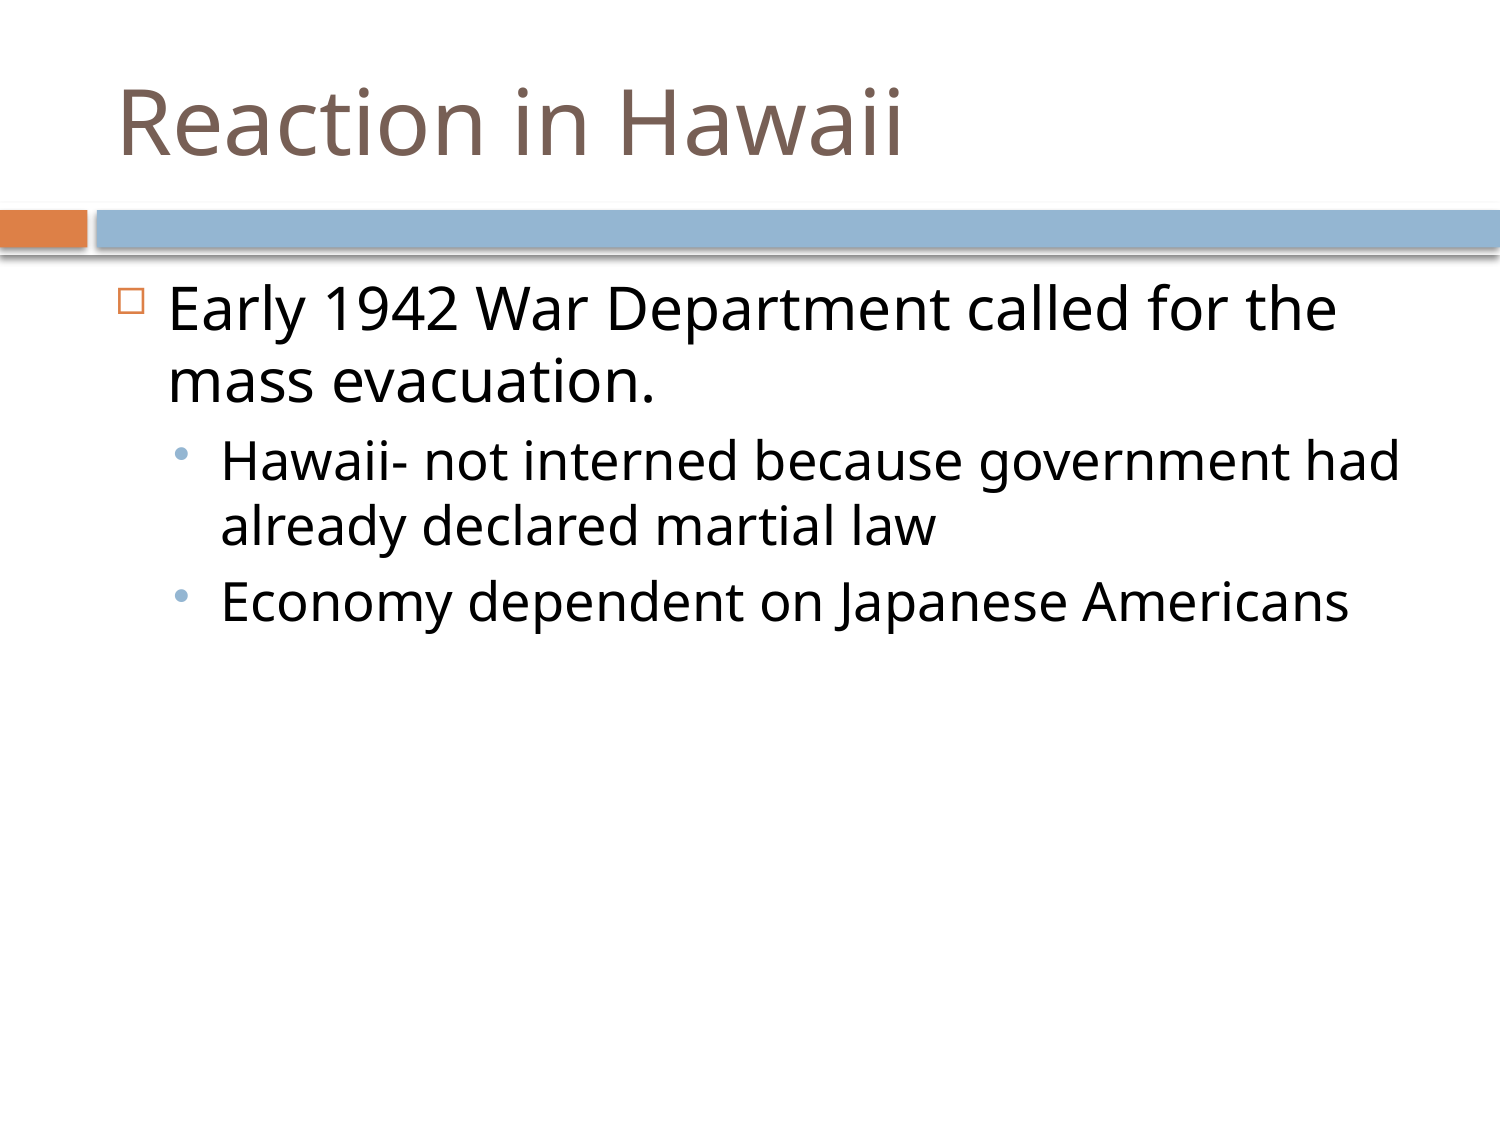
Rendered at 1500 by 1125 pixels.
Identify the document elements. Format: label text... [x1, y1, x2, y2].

title Reaction in Hawaii [100, 37, 1438, 200]
list Early 1942 War Department called for the mass evacuation. Hawaii- not interned because government had already declared martial law Economy dependent on Japanese Americans [100, 262, 1438, 1000]
